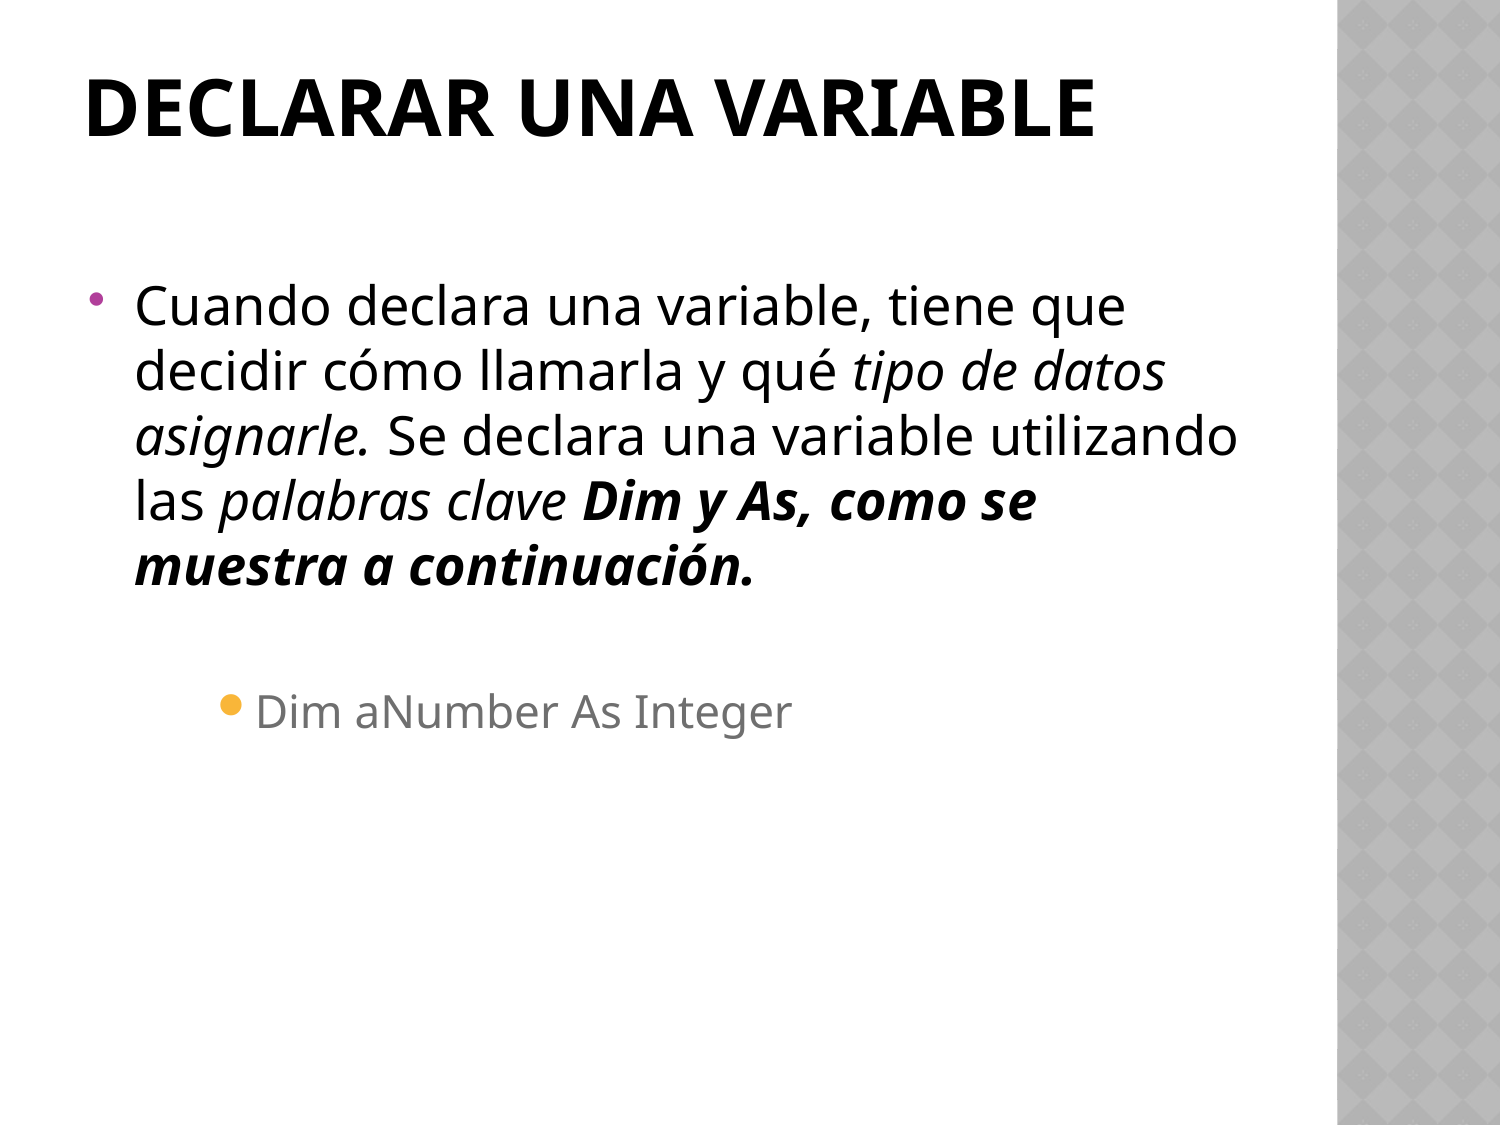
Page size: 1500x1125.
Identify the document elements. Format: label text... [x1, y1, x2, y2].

list Cuando declara una variable, tiene que decidir cómo llamarla y qué tipo de datos asignarle. Se declara una variable utilizando las palabras clave Dim y As, como se muestra a continuación. Dim aNumber As Integer [75, 264, 1263, 1059]
title Declarar una variable [75, 52, 1263, 153]
